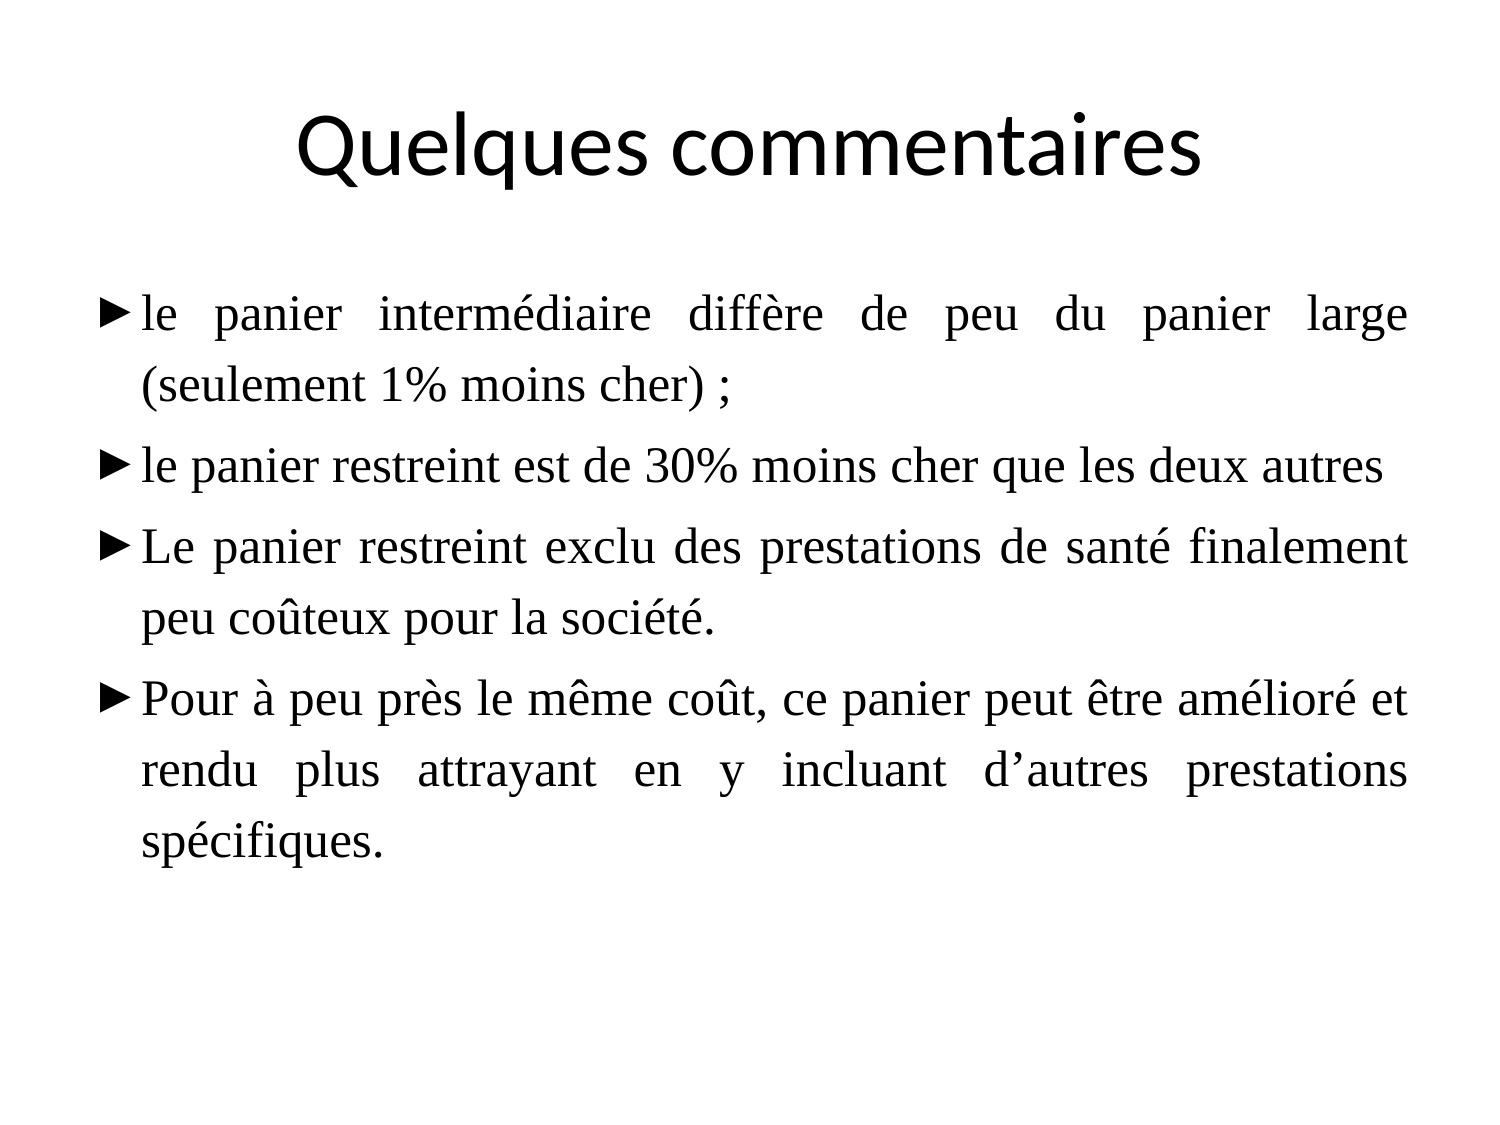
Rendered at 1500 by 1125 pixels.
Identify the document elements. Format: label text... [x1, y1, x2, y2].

title Quelques commentaires [75, 45, 1425, 233]
list le panier intermédiaire diffère de peu du panier large (seulement 1% moins cher) ; le panier restreint est de 30% moins cher que les deux autres Le panier restreint exclu des prestations de santé finalement peu coûteux pour la société. Pour à peu près le même coût, ce panier peut être amélioré et rendu plus attrayant en y incluant d’autres prestations spécifiques. [75, 262, 1425, 1005]
